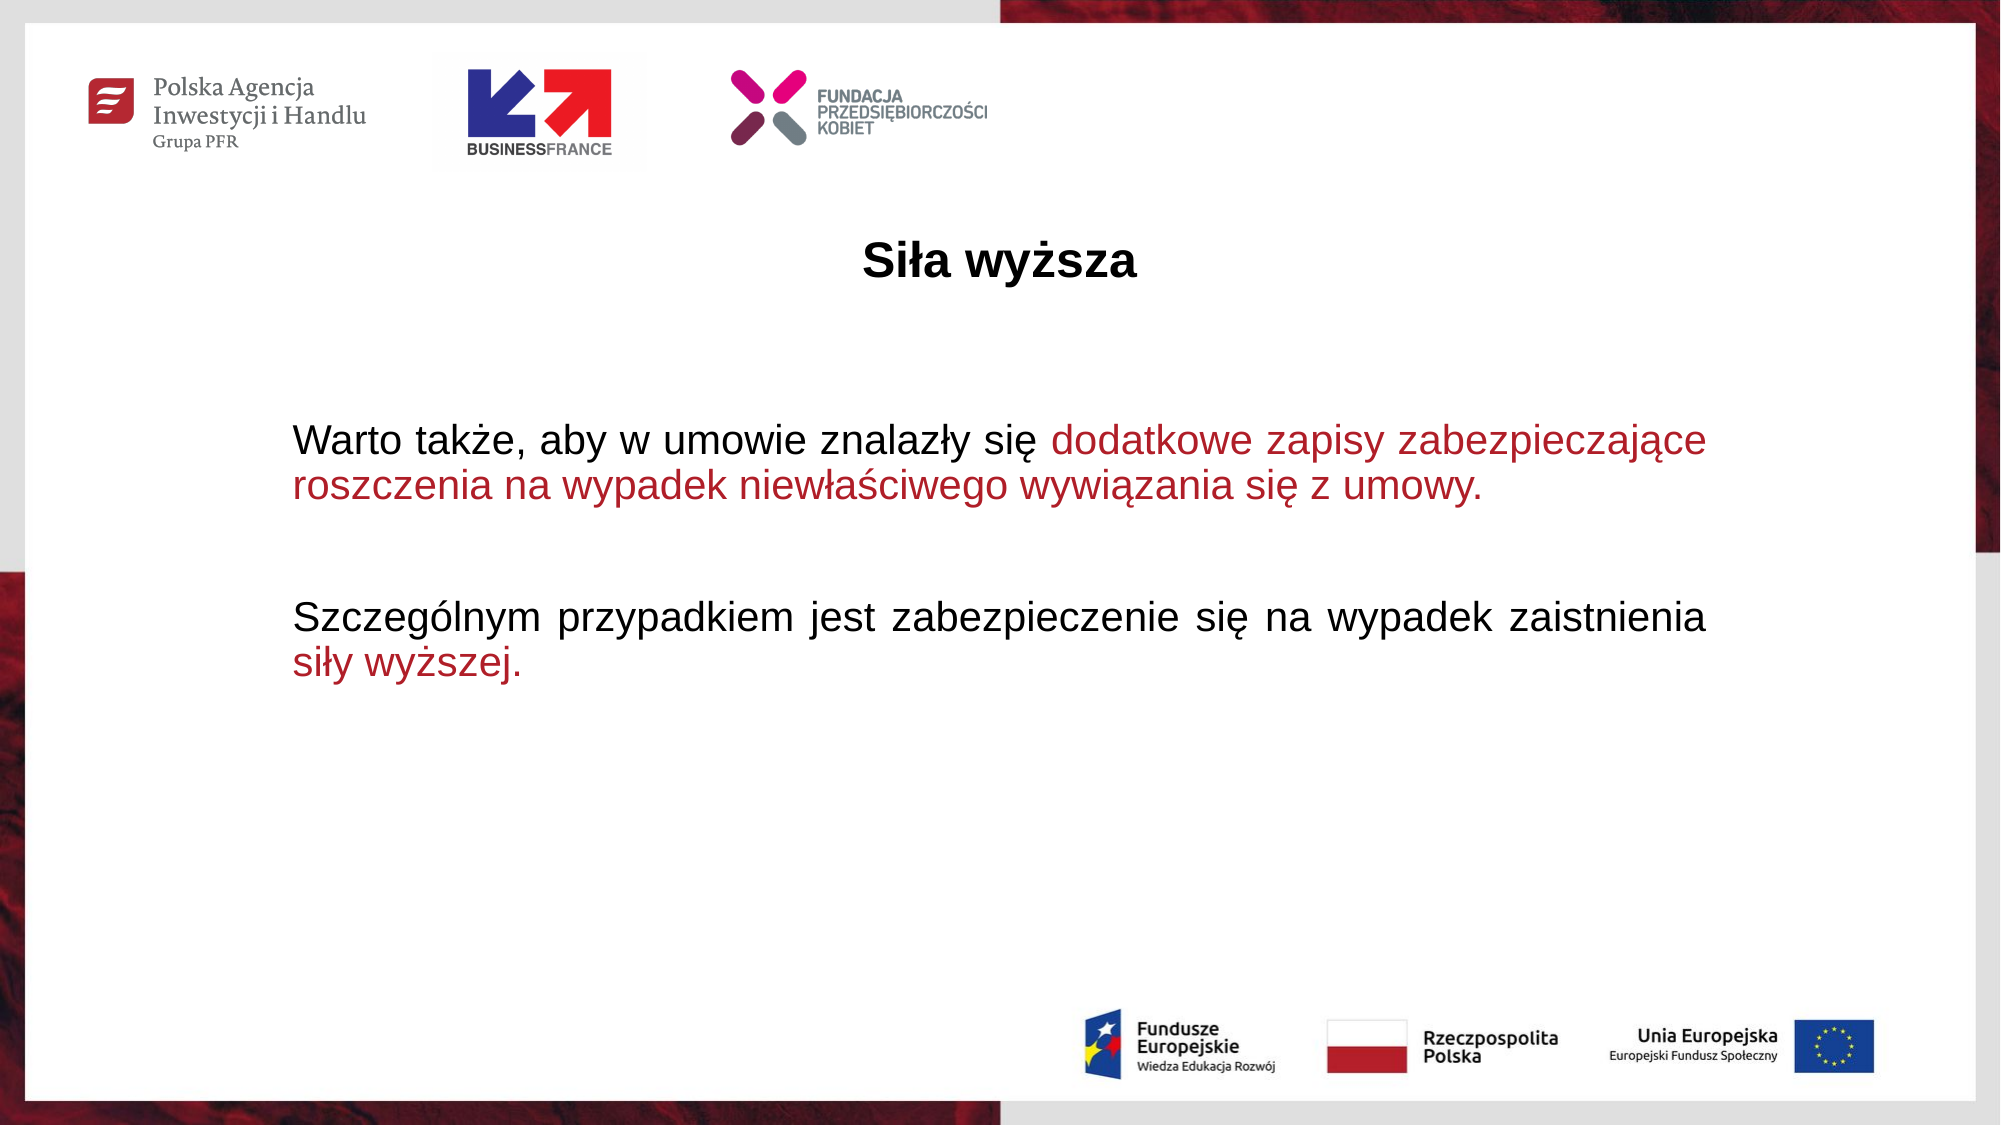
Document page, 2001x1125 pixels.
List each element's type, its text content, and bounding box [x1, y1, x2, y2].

list Warto także, aby w umowie znalazły się dodatkowe zapisy zabezpieczające roszczenia na wypadek niewłaściwego wywiązania się z umowy. Szczególnym przypadkiem jest zabezpieczenie się na wypadek zaistnienia siły wyższej. [277, 411, 1723, 1125]
text_box Siła wyższa [553, 220, 1447, 295]
picture [0, 0, 2001, 1125]
